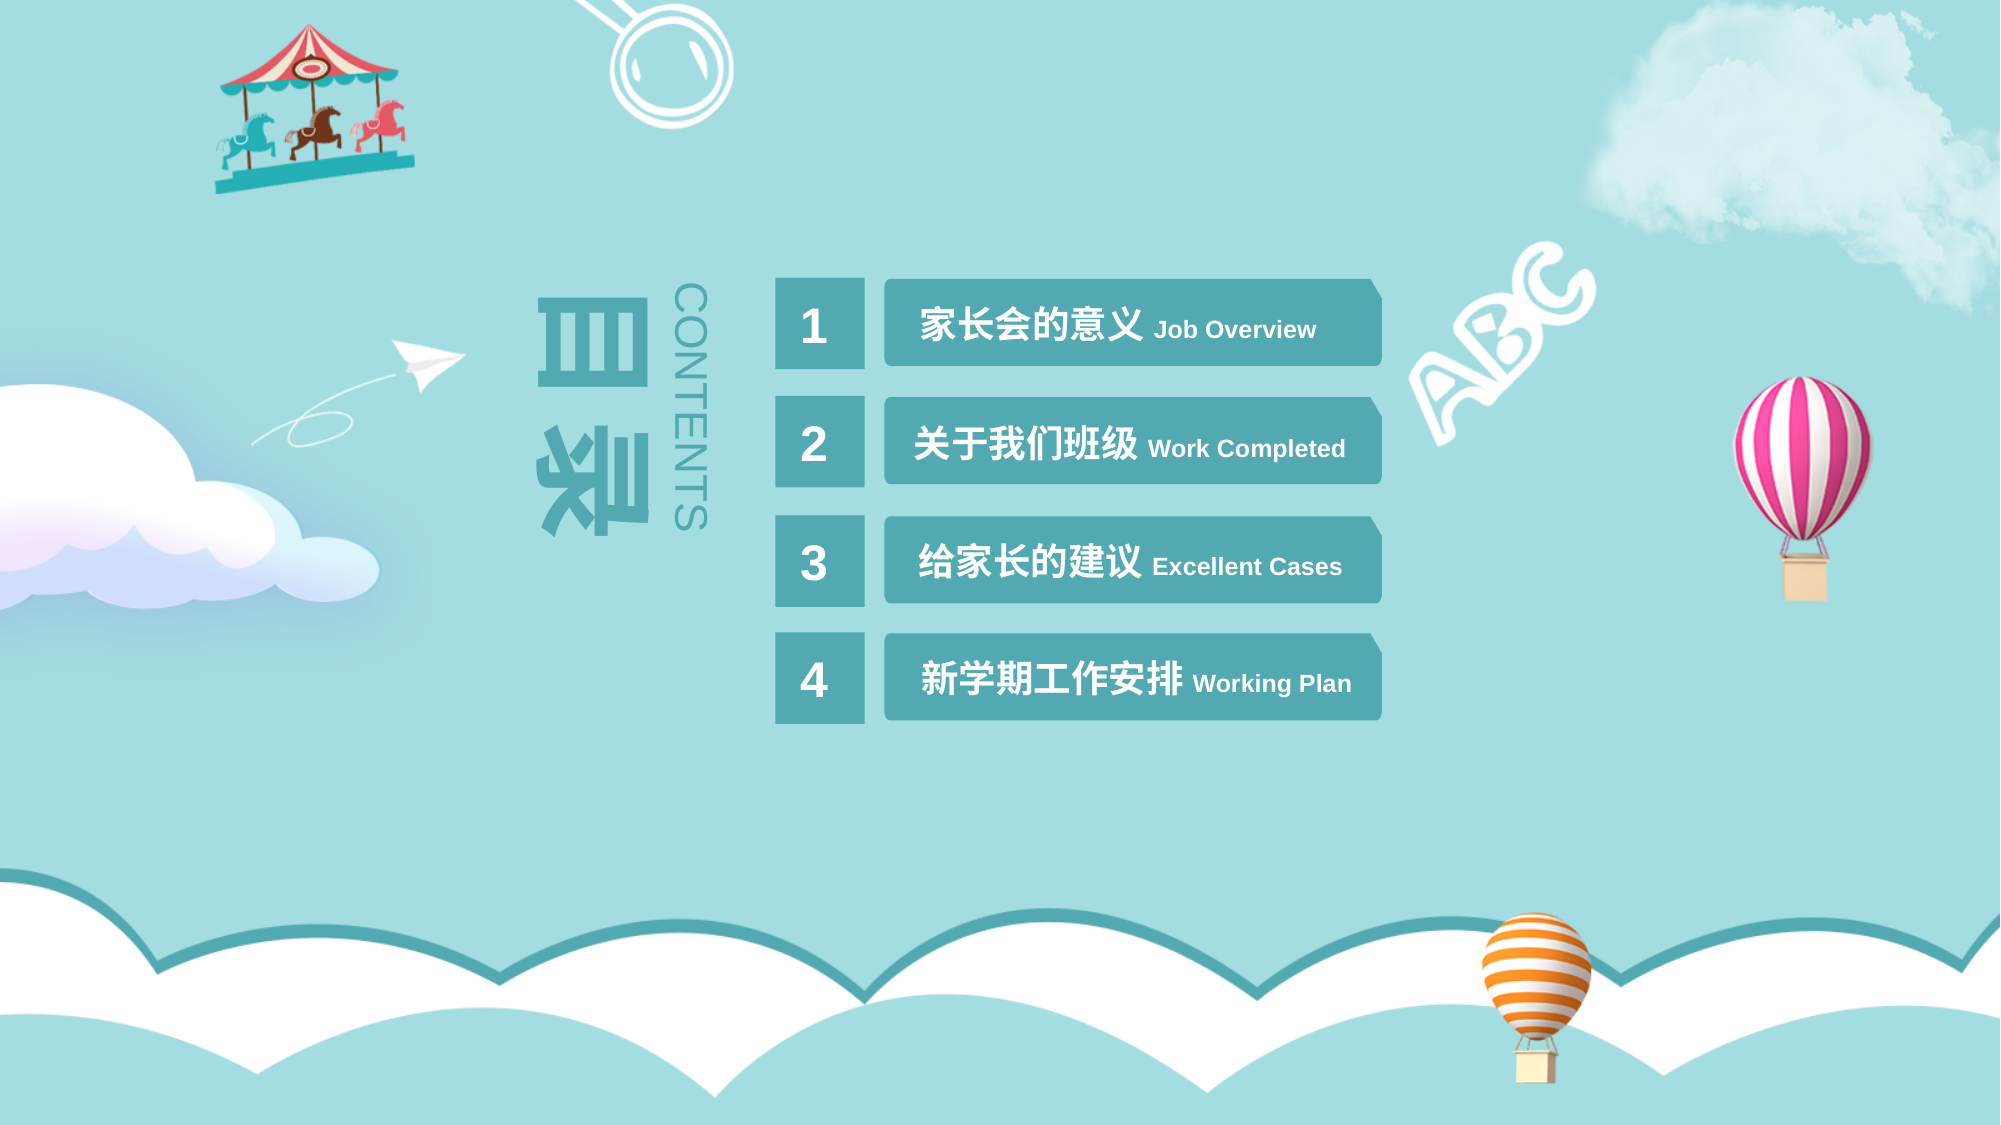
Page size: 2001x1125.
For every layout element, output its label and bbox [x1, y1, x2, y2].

text_box [775, 277, 1461, 724]
picture [0, 0, 2000, 1125]
